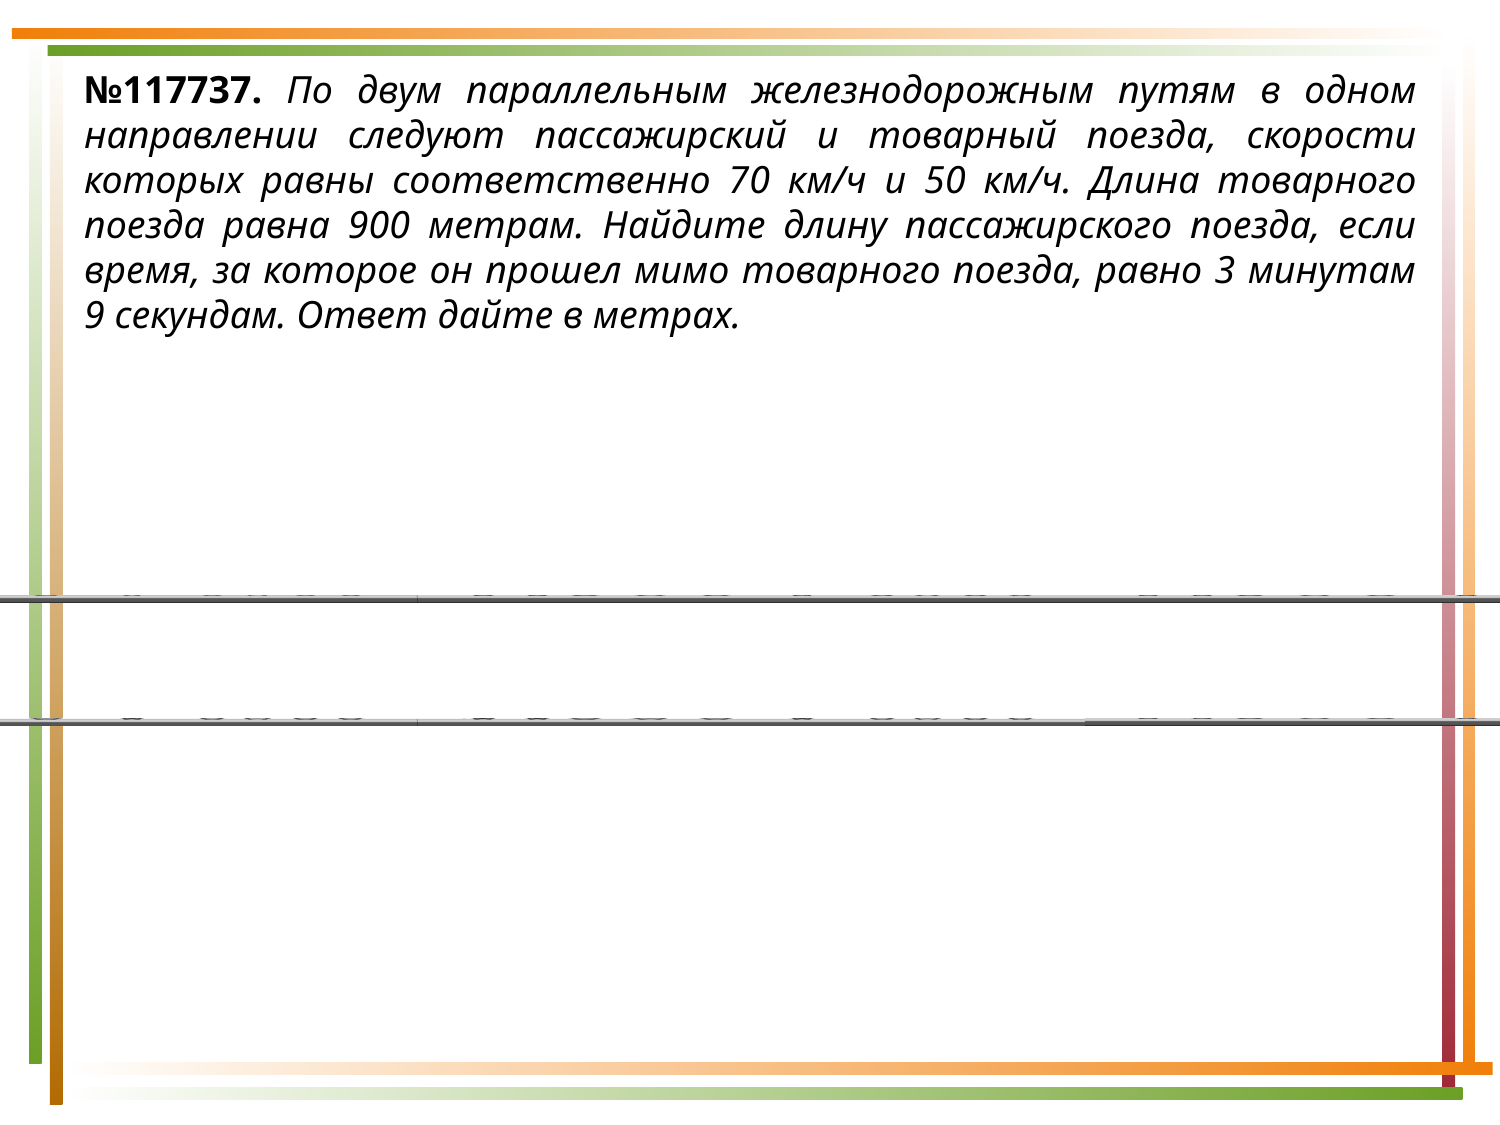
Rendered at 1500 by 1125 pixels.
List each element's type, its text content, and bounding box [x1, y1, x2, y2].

text_box №117737. По двум параллельным железнодорожным путям в одном направлении следуют пассажирский и товарный поезда, скорости которых равны соответственно 70 км/ч и 50 км/ч. Длина товарного поезда равна 900 метрам. Найдите длину пассажирского поезда, если время, за которое он прошел мимо товарного поезда, равно 3 минутам 9 секундам. Ответ дайте в метрах. [69, 58, 1432, 344]
text_box [574, 1062, 578, 1075]
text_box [0, 718, 1497, 727]
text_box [0, 594, 1500, 603]
